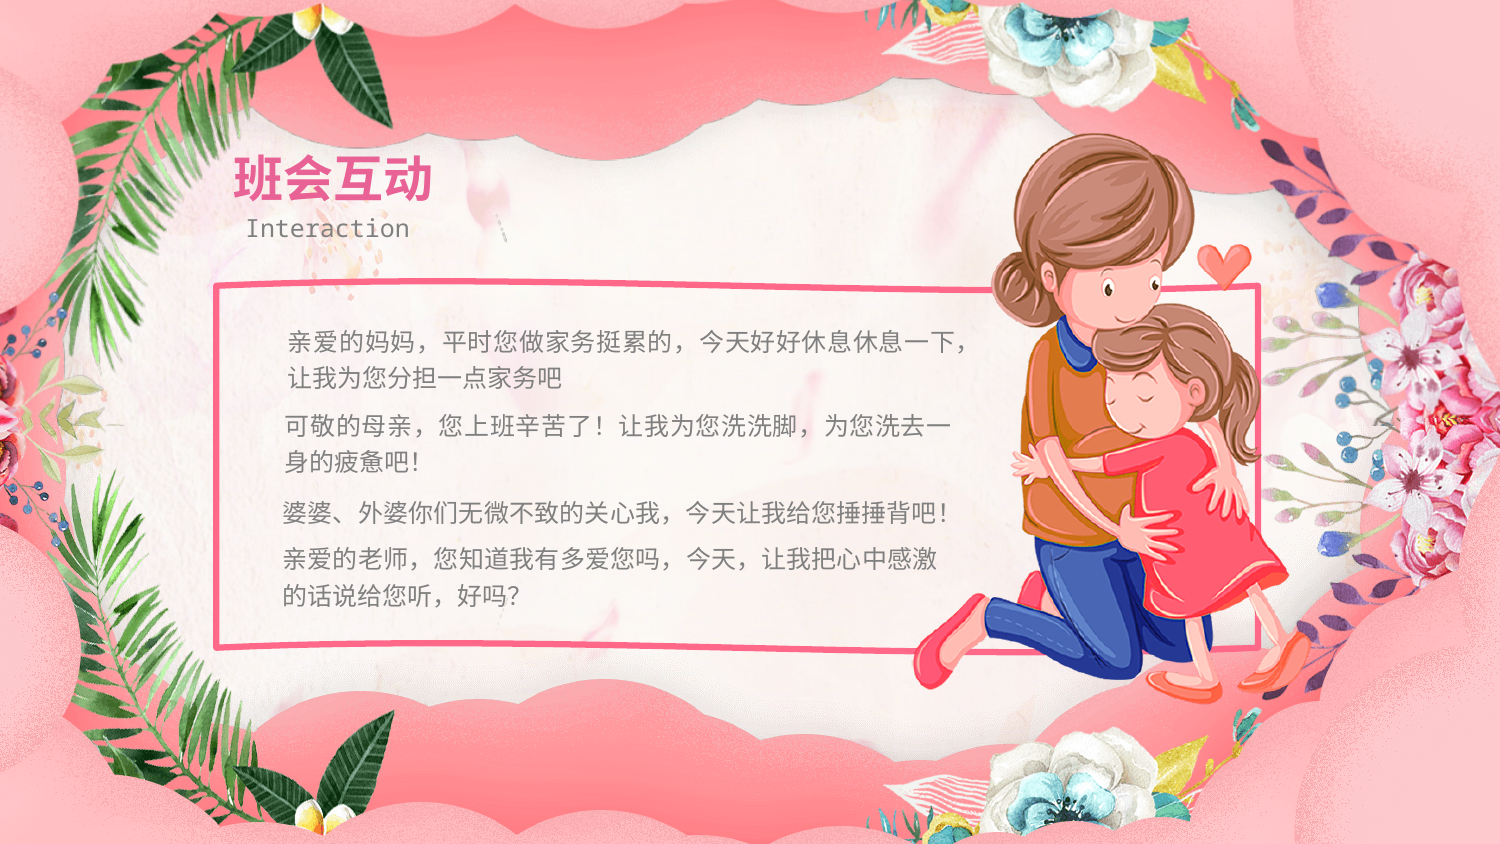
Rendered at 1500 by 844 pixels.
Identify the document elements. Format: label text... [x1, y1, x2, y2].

text_box 班会互动 [217, 139, 450, 216]
text_box 亲爱的妈妈，平时您做家务挺累的，今天好好休息休息一下，让我为您分担一点家务吧 [273, 313, 815, 397]
text_box Interaction [229, 216, 426, 251]
text_box 亲爱的老师，您知道我有多爱您吗，今天，让我把心中感激的话说给您听，好吗？ [267, 530, 815, 618]
picture [0, 0, 1500, 844]
text_box 可敬的母亲，您上班辛苦了！让我为您洗洗脚，为您洗去一身的疲惫吧！ [269, 397, 815, 484]
text_box [214, 279, 815, 652]
text_box 婆婆、外婆你们无微不致的关心我，今天让我给您捶捶背吧！ [267, 484, 815, 530]
